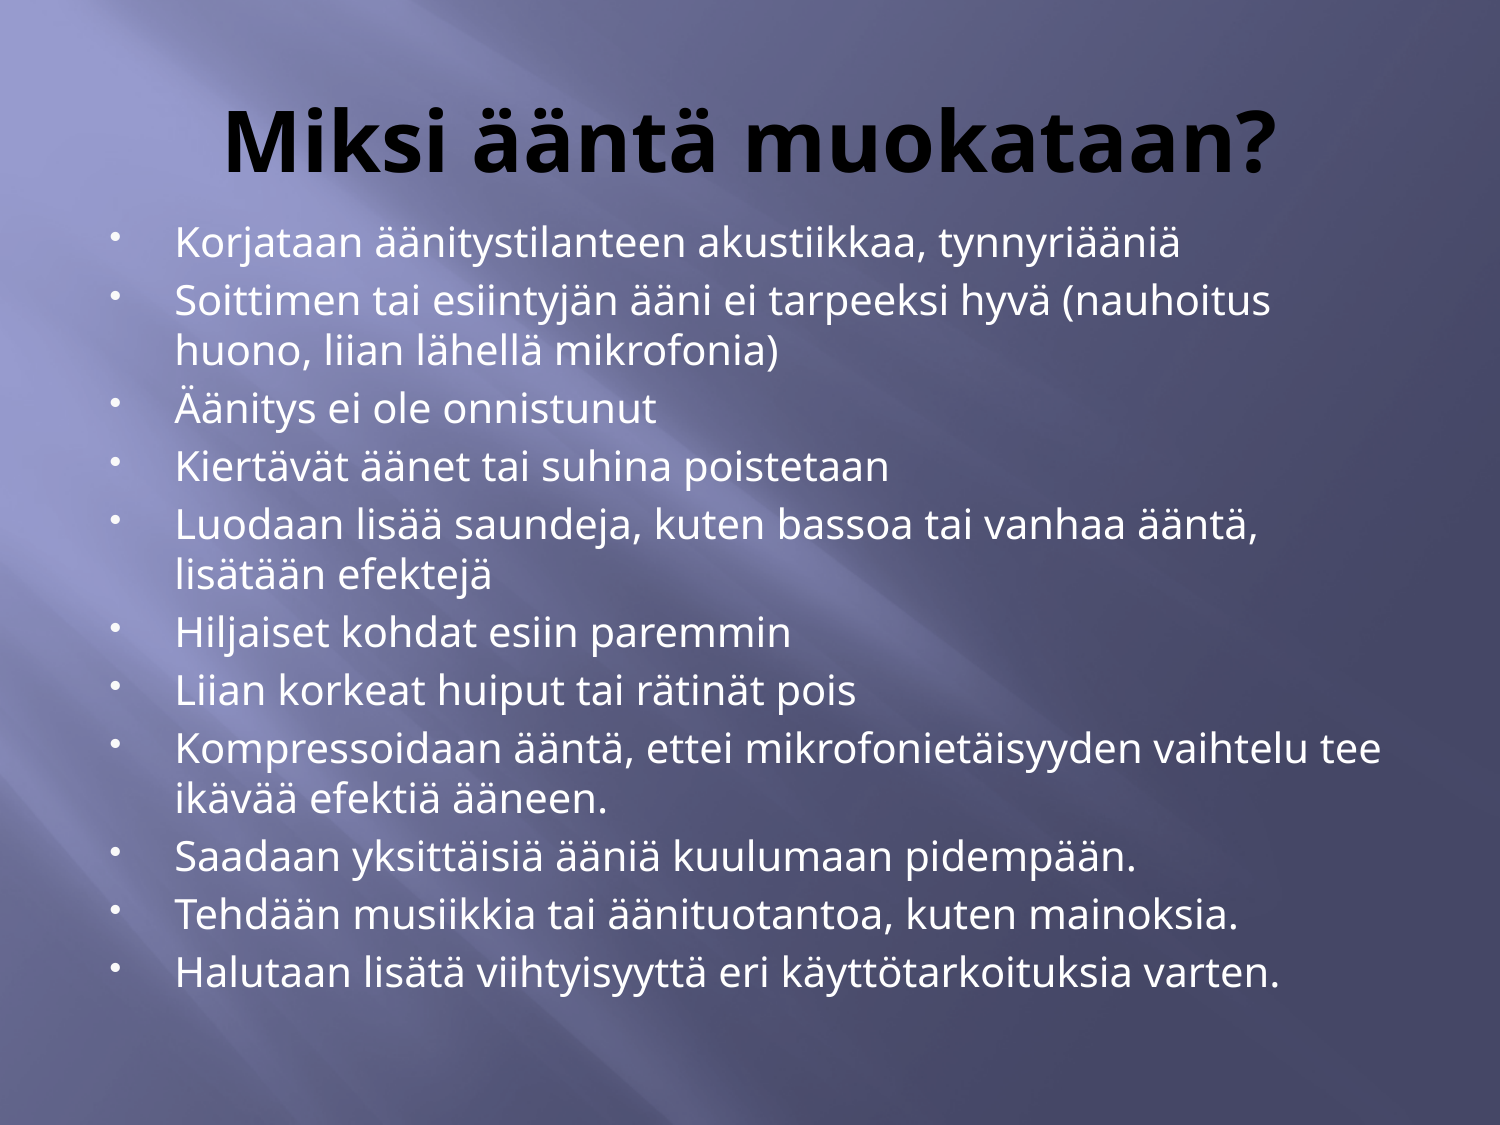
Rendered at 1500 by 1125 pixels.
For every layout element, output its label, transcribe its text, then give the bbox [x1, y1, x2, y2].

title Miksi ääntä muokataan? [75, 45, 1425, 208]
list Korjataan äänitystilanteen akustiikkaa, tynnyriääniä Soittimen tai esiintyjän ääni ei tarpeeksi hyvä (nauhoitus huono, liian lähellä mikrofonia) Äänitys ei ole onnistunut Kiertävät äänet tai suhina poistetaan Luodaan lisää saundeja, kuten bassoa tai vanhaa ääntä, lisätään efektejä Hiljaiset kohdat esiin paremmin Liian korkeat huiput tai rätinät pois Kompressoidaan ääntä, ettei mikrofonietäisyyden vaihtelu tee ikävää efektiä ääneen. Saadaan yksittäisiä ääniä kuulumaan pidempään. Tehdään musiikkia tai äänituotantoa, kuten mainoksia. Halutaan lisätä viihtyisyyttä eri käyttötarkoituksia varten. [75, 208, 1425, 1005]
